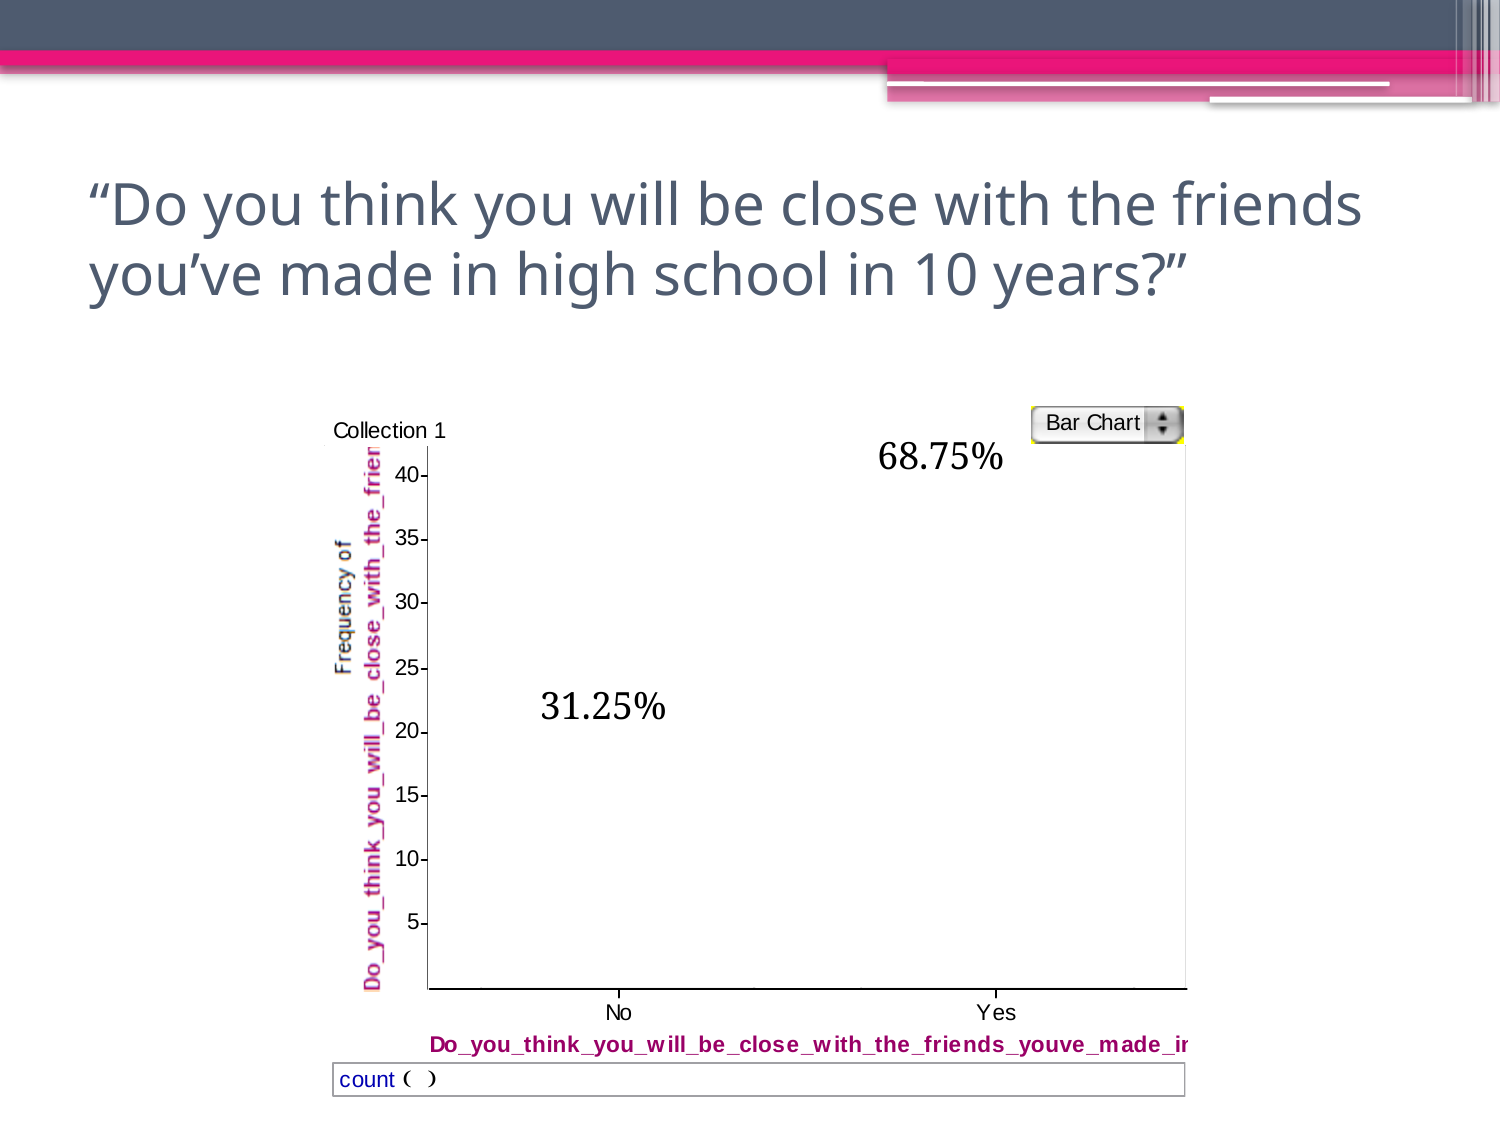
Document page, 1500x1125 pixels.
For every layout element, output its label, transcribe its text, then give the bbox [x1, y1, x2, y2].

title “Do you think you will be close with the friends you’ve made in high school in 10 years?” [75, 149, 1425, 325]
picture [324, 399, 1188, 1099]
